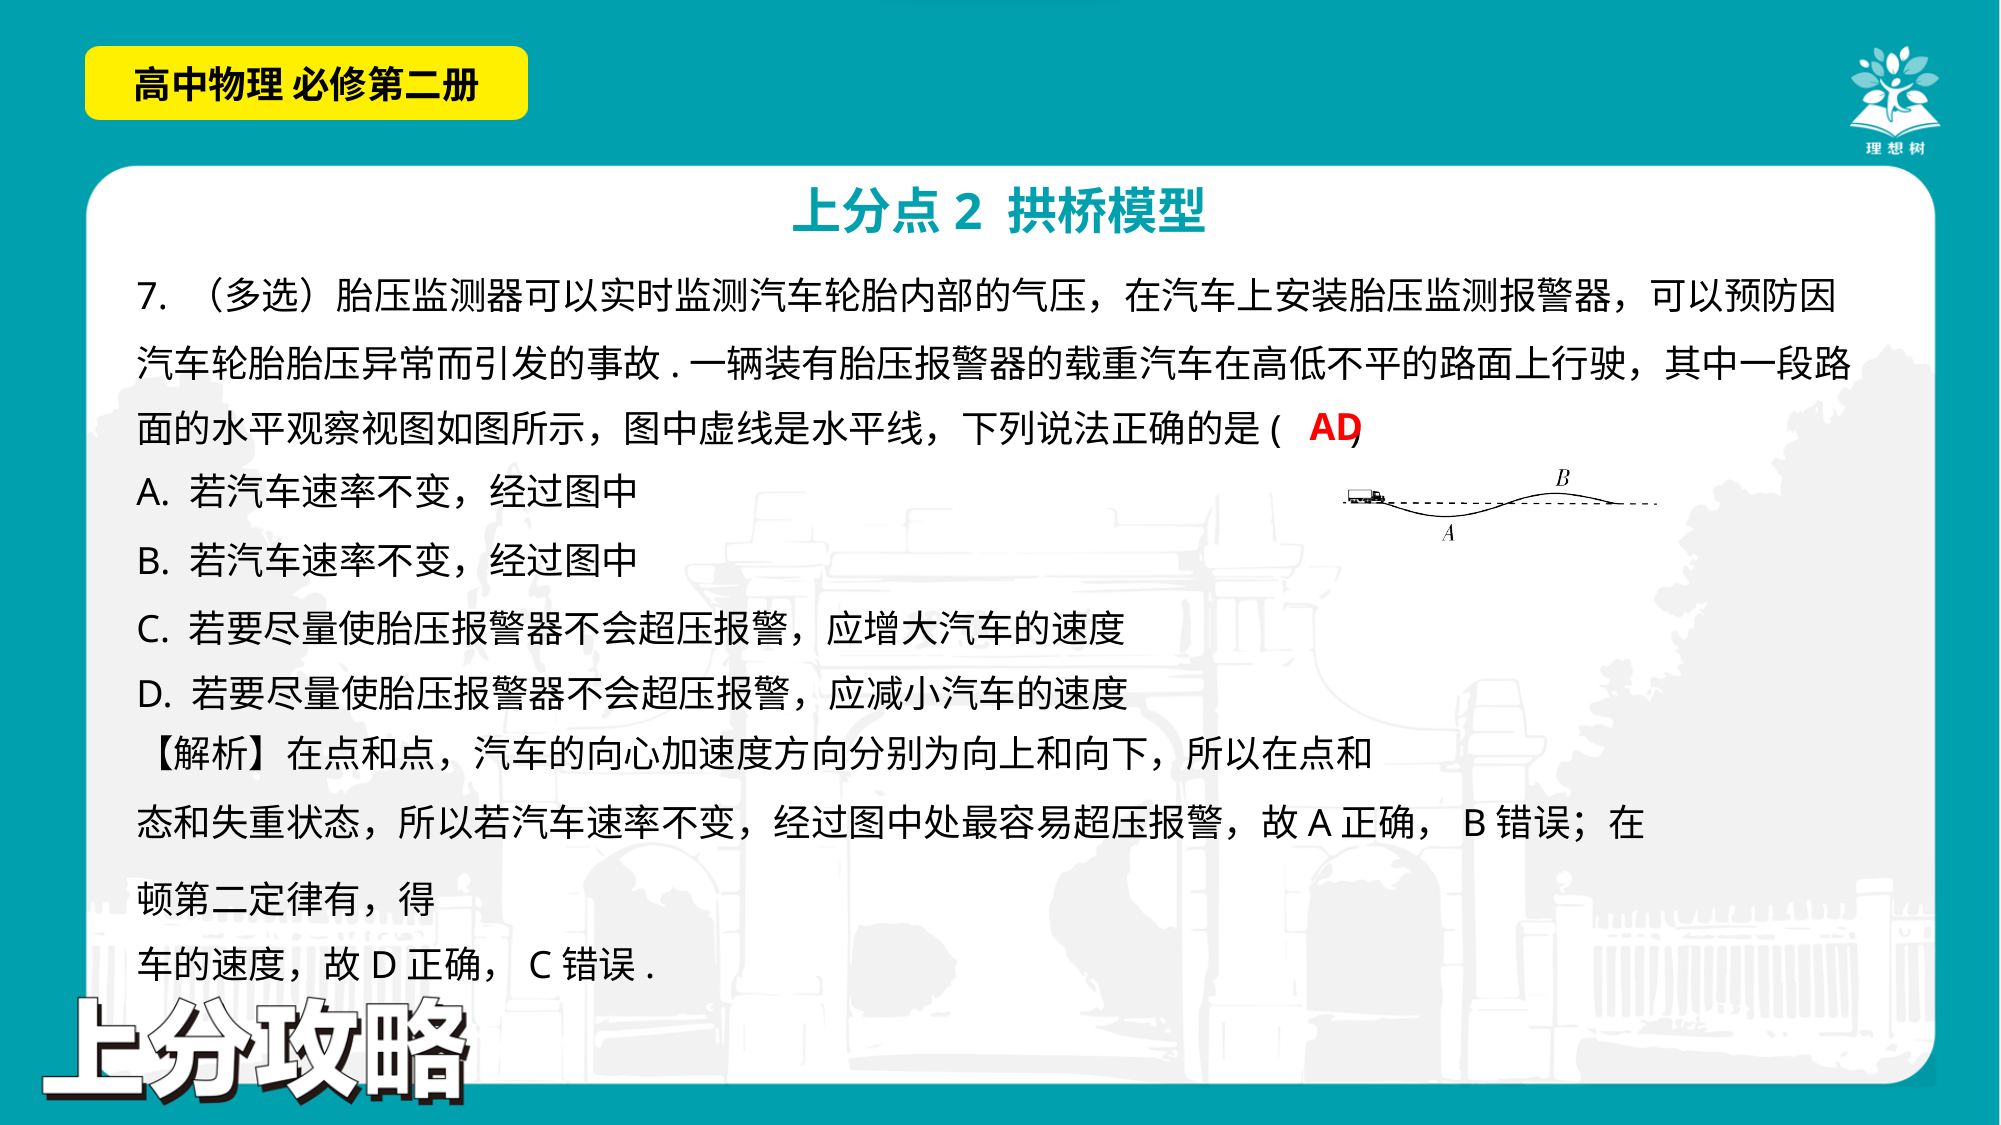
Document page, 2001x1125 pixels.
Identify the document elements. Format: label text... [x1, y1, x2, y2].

picture [0, 0, 2000, 1125]
text_box 7. （多选）胎压监测器可以实时监测汽车轮胎内部的气压，在汽车上安装胎压监测报警器，可以预防因 汽车轮胎胎压异常而引发的事故.一辆装有胎压报警器的载重汽车在高低不平的路面上行驶，其中一段路 面的水平观察视图如图所示，图中虚线是水平线，下列说法正确的是( ) [136, 247, 1865, 444]
text_box AD [1295, 383, 1378, 442]
